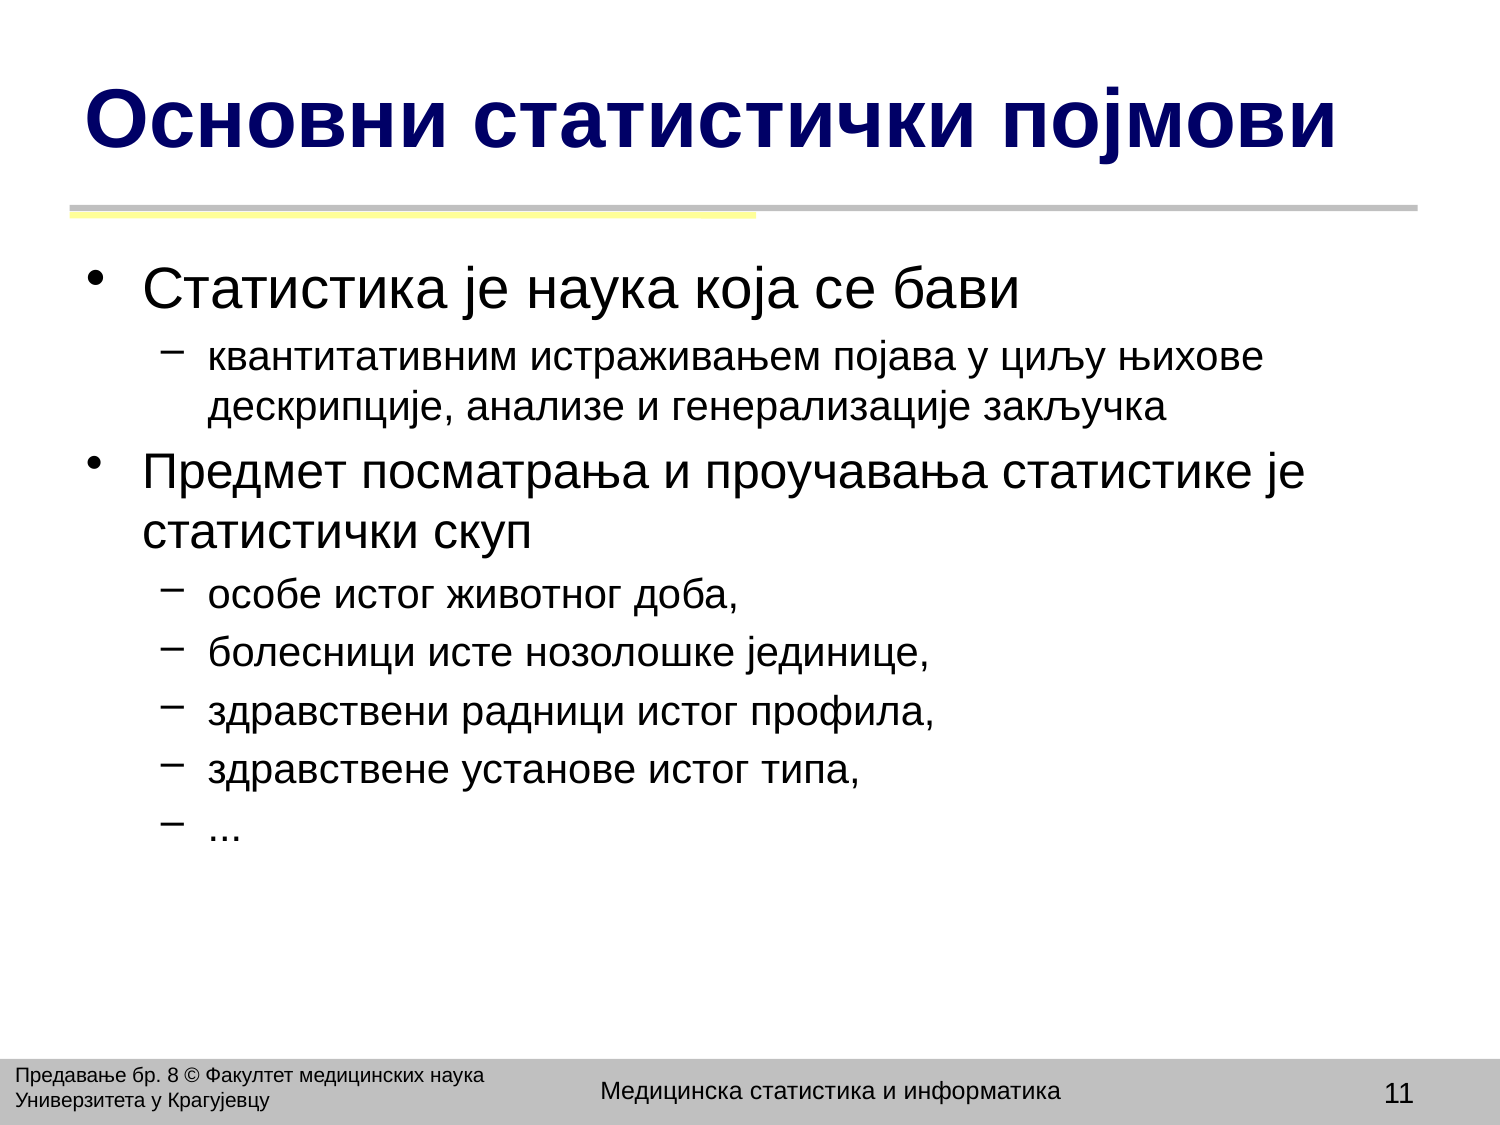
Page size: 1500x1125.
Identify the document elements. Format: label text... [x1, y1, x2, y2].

title Основни статистички појмови [69, 19, 1426, 208]
slide_number 11 [1164, 1066, 1430, 1125]
footer Медицинска статистика и информатика [512, 1066, 1151, 1125]
list Статистика је наука која се бави квантитативним истраживањем појава у циљу њихове дескрипције, анализе и генерализације закључка Предмет посматрања и проучавања статистике је статистички скуп особе истог животног доба, болесници исте нозолошке јединице, здравствени радници истог профила, здравствене установе истог типа, ... [70, 242, 1422, 1019]
slide_number Предавање бр. 8 © Факултет медицинских наука Универзитета у Крагујевцу [0, 1053, 614, 1108]
